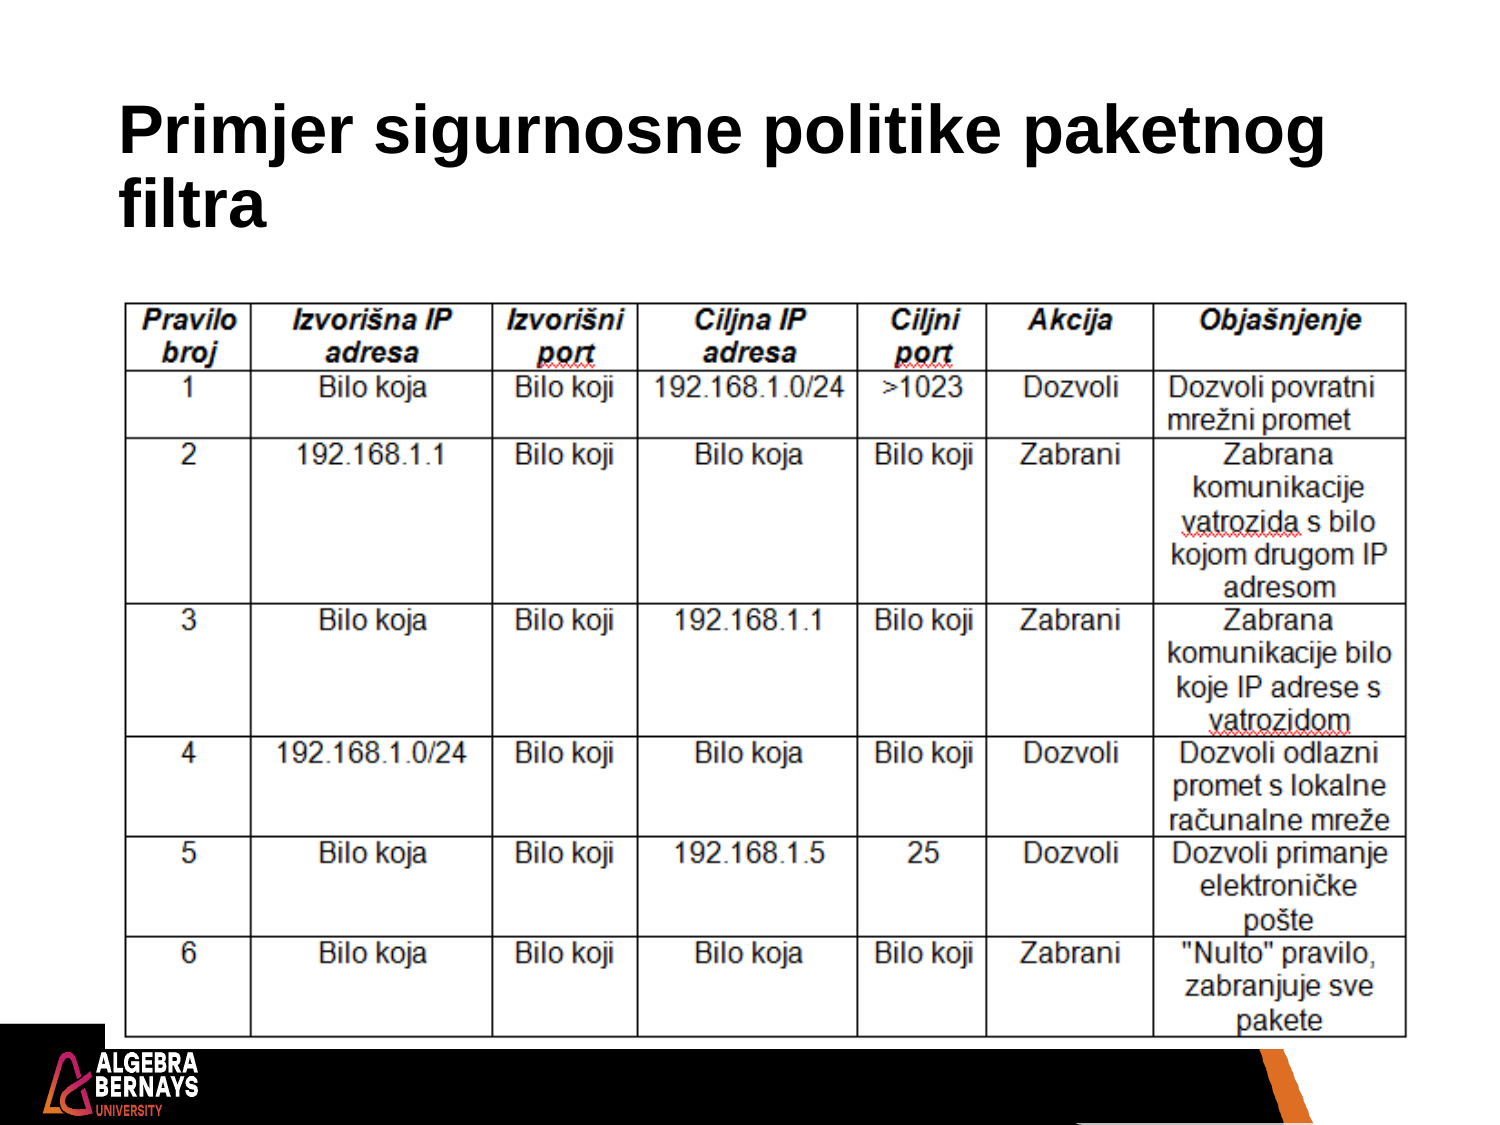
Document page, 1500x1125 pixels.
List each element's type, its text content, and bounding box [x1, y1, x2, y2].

picture [0, 292, 1468, 1125]
title Primjer sigurnosne politike paketnog filtra [103, 59, 1397, 278]
